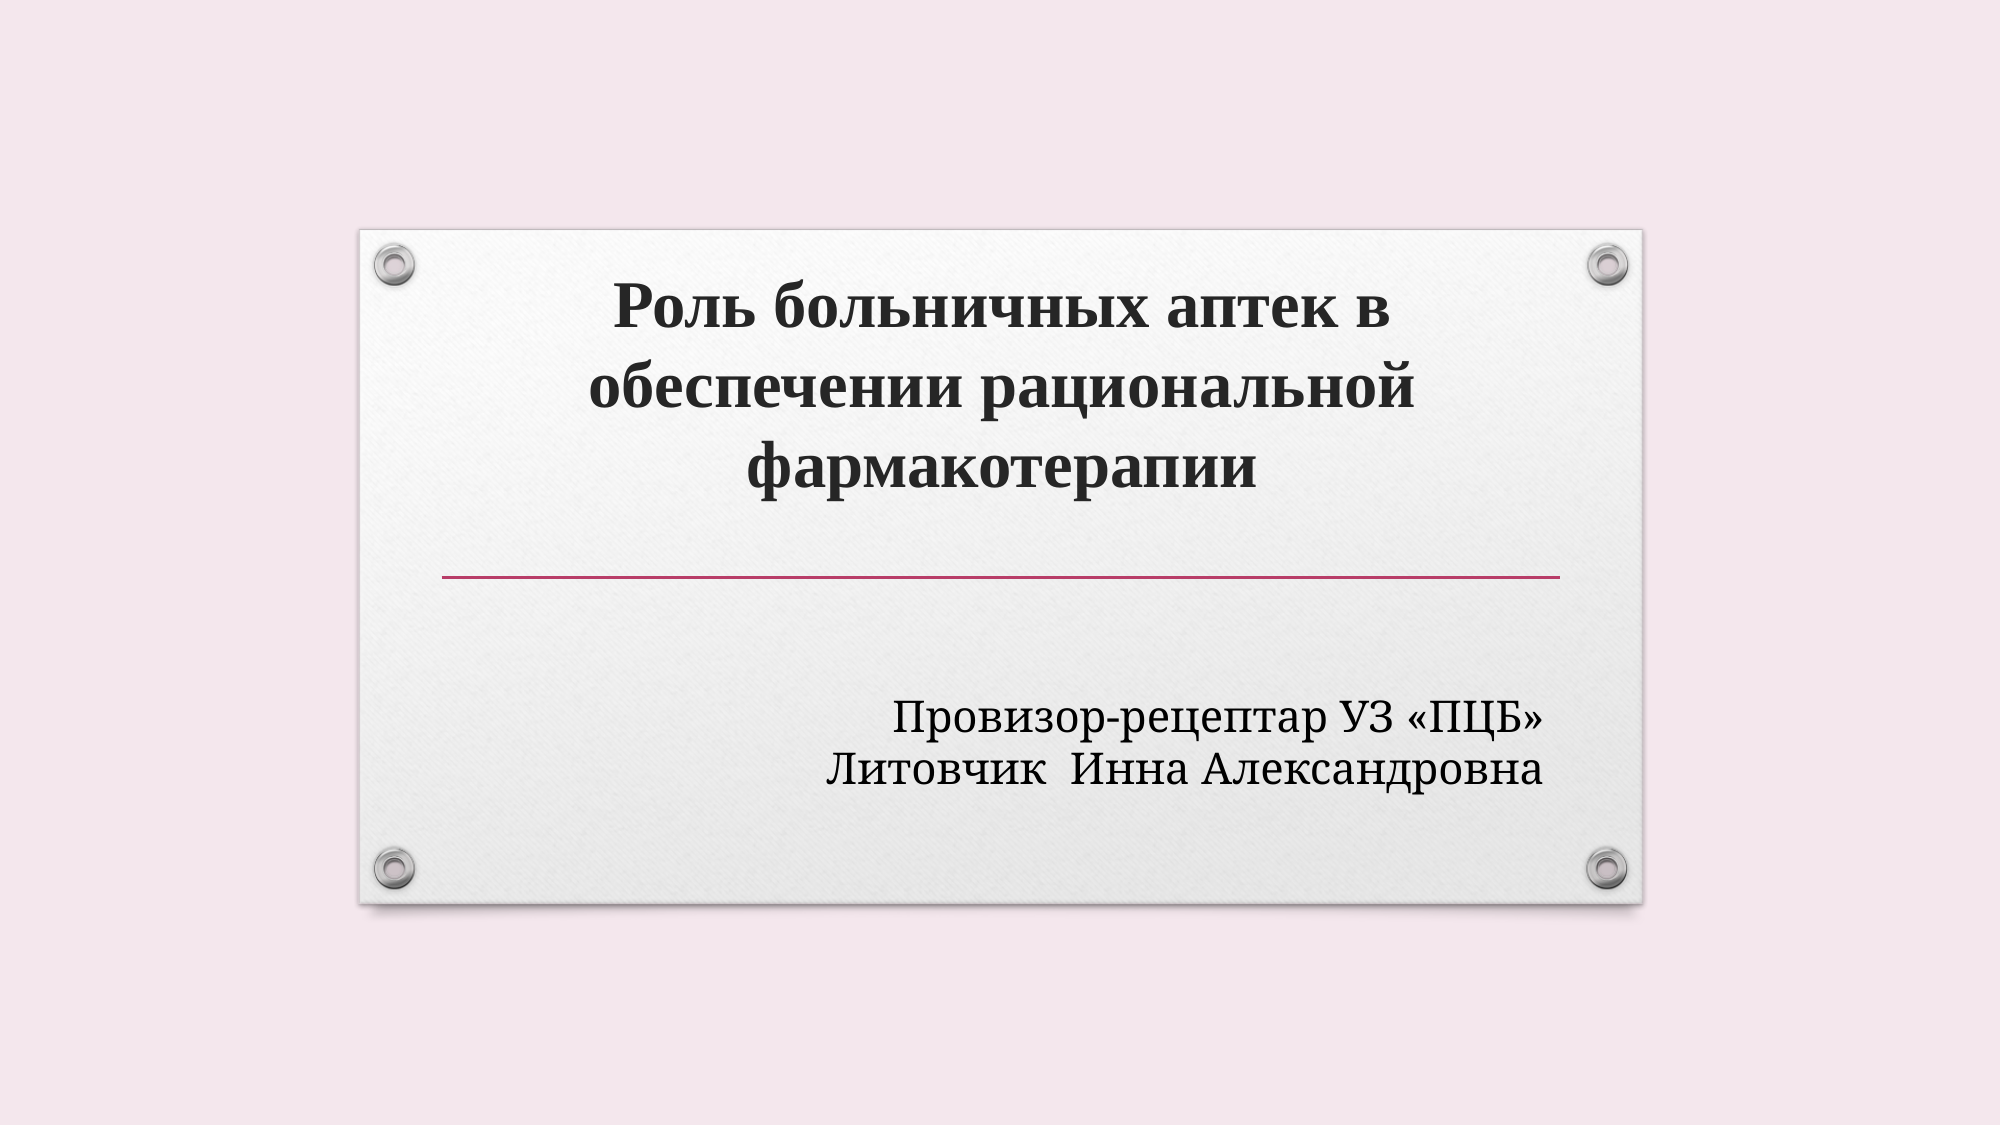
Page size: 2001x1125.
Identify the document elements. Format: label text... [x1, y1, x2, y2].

picture [0, 0, 2000, 1125]
title Роль больничных аптек в обеспечении рациональной фармакотерапии [443, 345, 1562, 509]
subtitle Провизор-рецептар УЗ «ПЦБ» Литовчик Инна Александровна [441, 680, 1560, 817]
